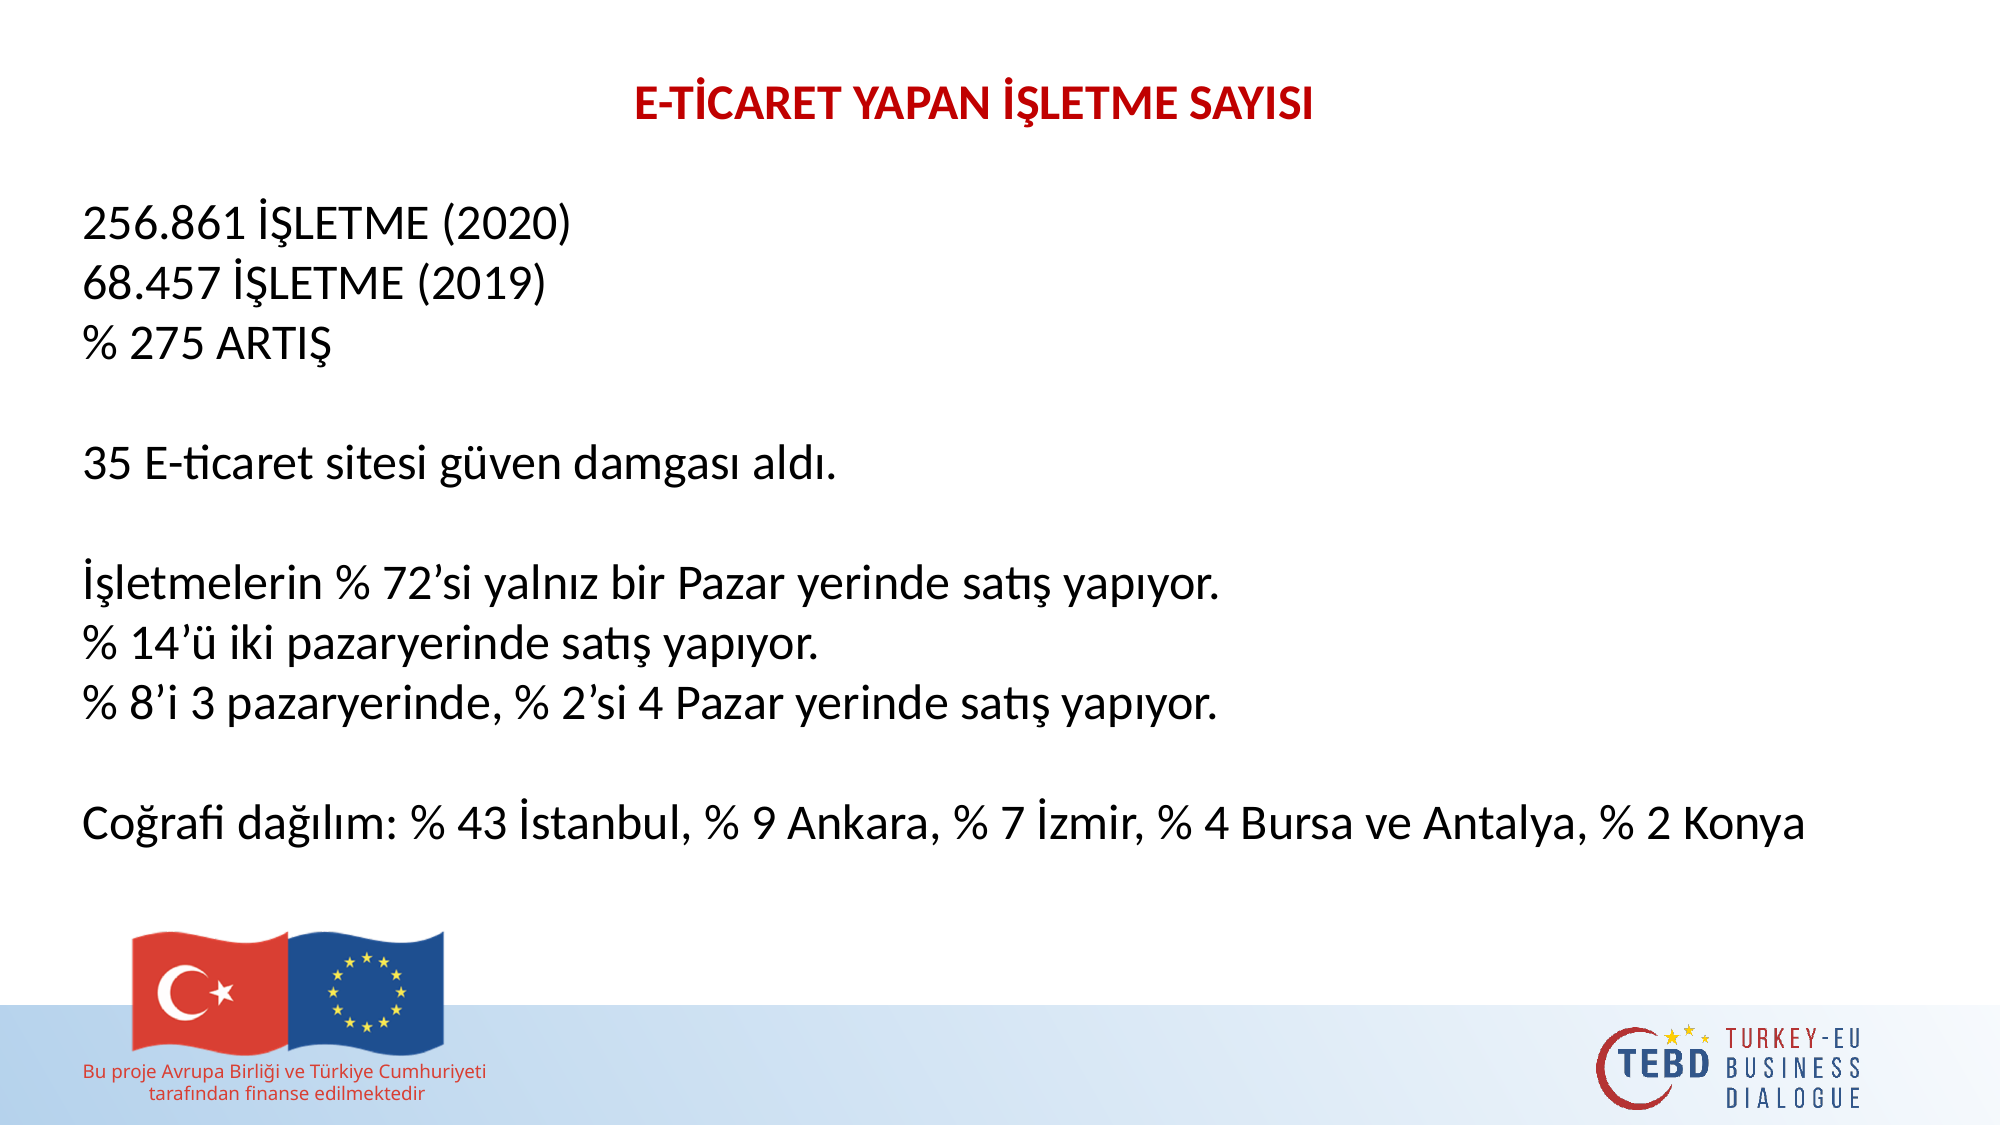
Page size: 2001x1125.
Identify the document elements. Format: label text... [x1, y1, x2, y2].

text_box Bu proje Avrupa Birliği ve Türkiye Cumhuriyeti tarafından finanse edilmektedir [0, 1052, 618, 1112]
text_box [0, 1004, 2000, 1125]
picture [1596, 1024, 1859, 1110]
text_box E-TİCARET YAPAN İŞLETME SAYISI 256.861 İŞLETME (2020) 68.457 İŞLETME (2019) % 275 ARTIŞ 35 E-ticaret sitesi güven damgası aldı. İşletmelerin % 72’si yalnız bir Pazar yerinde satış yapıyor. % 14’ü iki pazaryerinde satış yapıyor. % 8’i 3 pazaryerinde, % 2’si 4 Pazar yerinde satış yapıyor. Coğrafi dağılım: % 43 İstanbul, % 9 Ankara, % 7 İzmir, % 4 Bursa ve Antalya, % 2 Konya [67, 61, 1882, 987]
picture [123, 923, 450, 1062]
